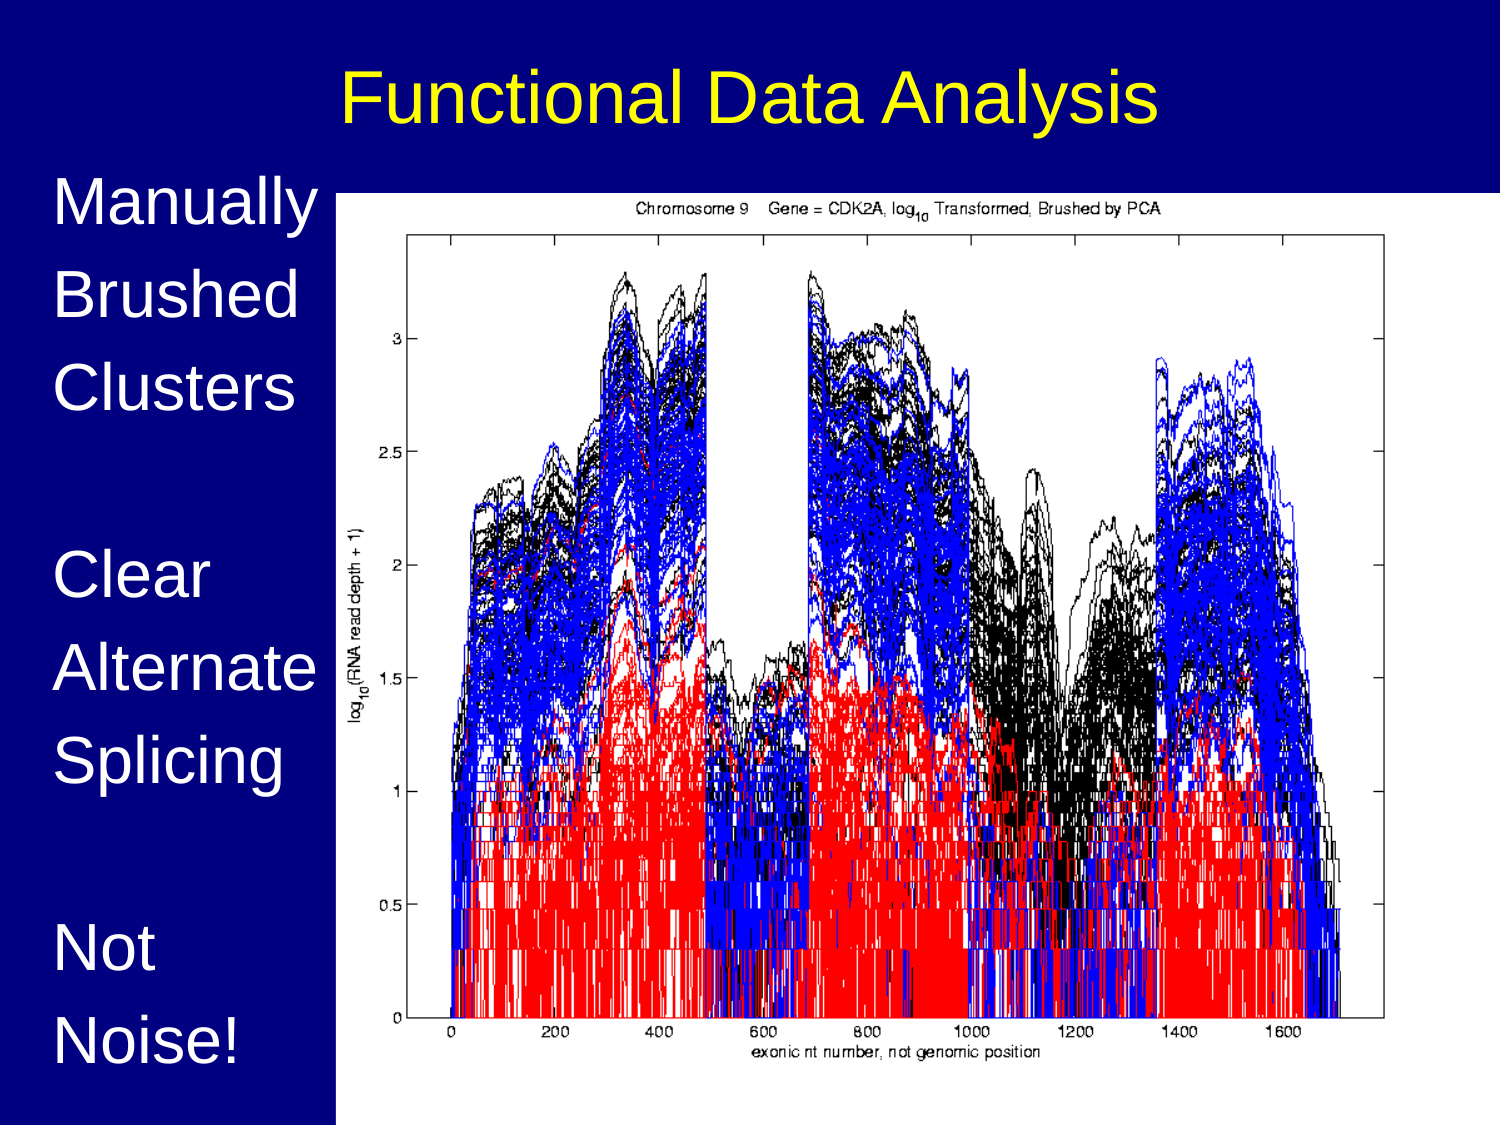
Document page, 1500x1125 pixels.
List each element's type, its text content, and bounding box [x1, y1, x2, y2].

title Functional Data Analysis [112, 0, 1388, 188]
picture [335, 193, 1500, 1125]
list Manually Brushed Clusters Clear Alternate Splicing Not Noise! [37, 149, 1432, 1100]
